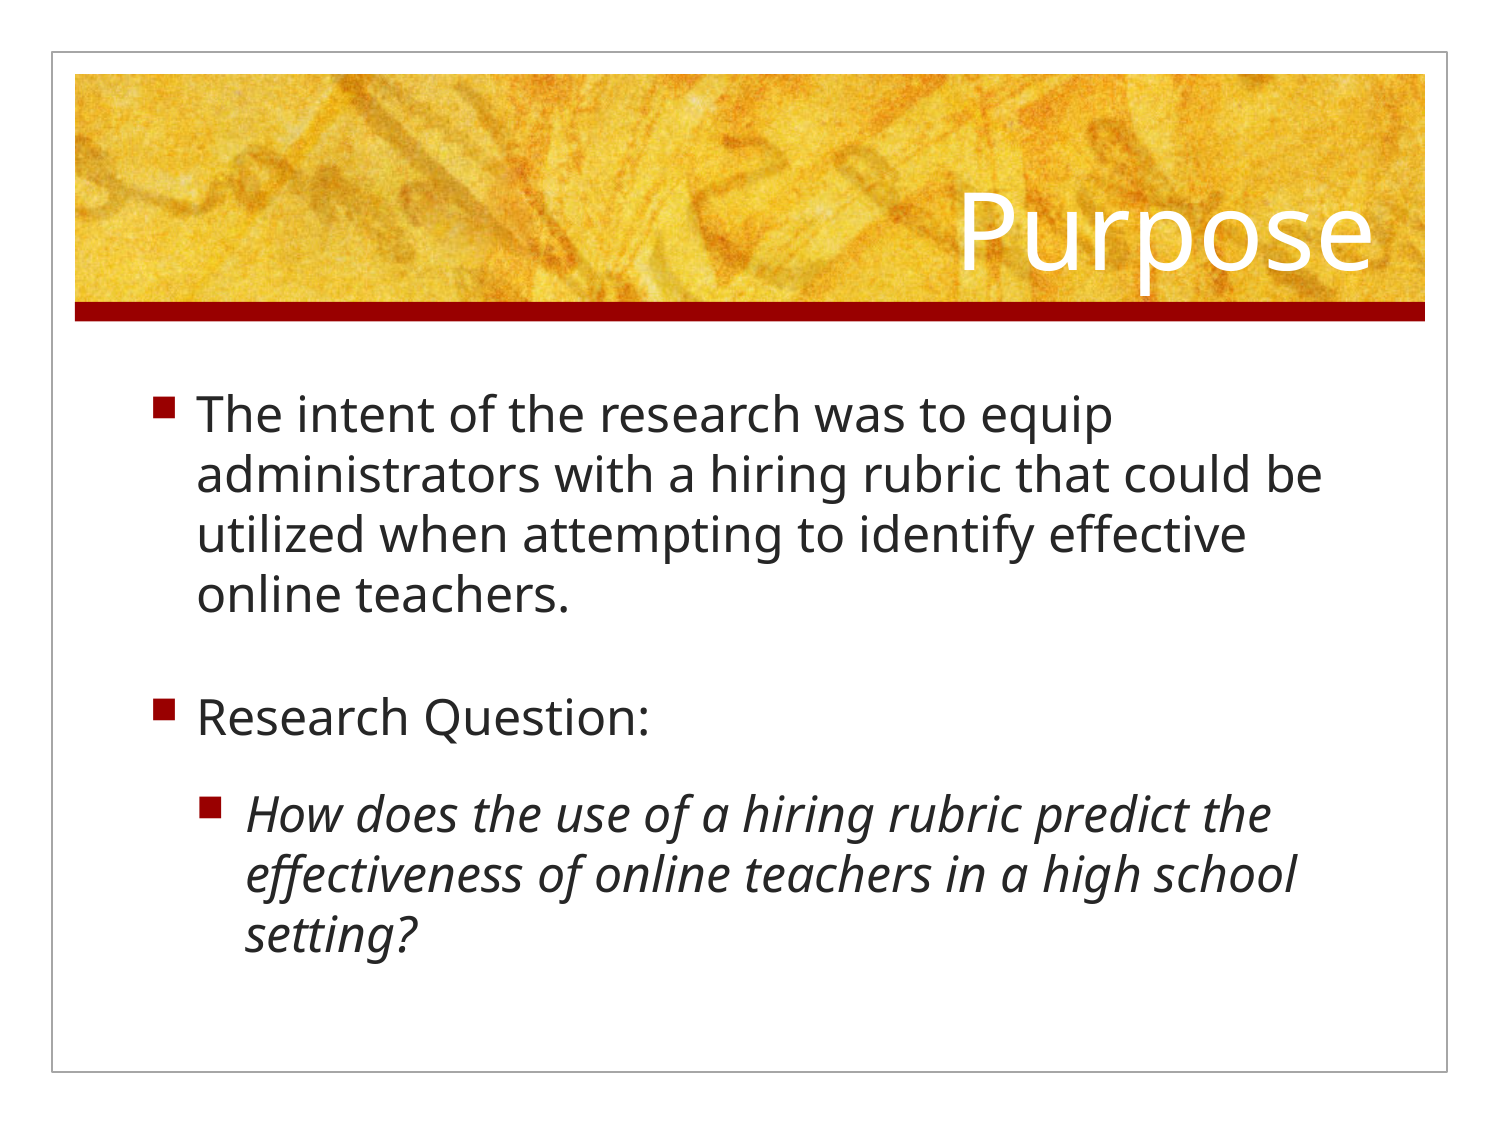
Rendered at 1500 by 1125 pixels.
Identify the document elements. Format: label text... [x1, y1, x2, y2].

list The intent of the research was to equip administrators with a hiring rubric that could be utilized when attempting to identify effective online teachers. Research Question: How does the use of a hiring rubric predict the effectiveness of online teachers in a high school setting? [135, 375, 1392, 1005]
title Purpose [108, 74, 1392, 292]
picture [75, 74, 1425, 301]
